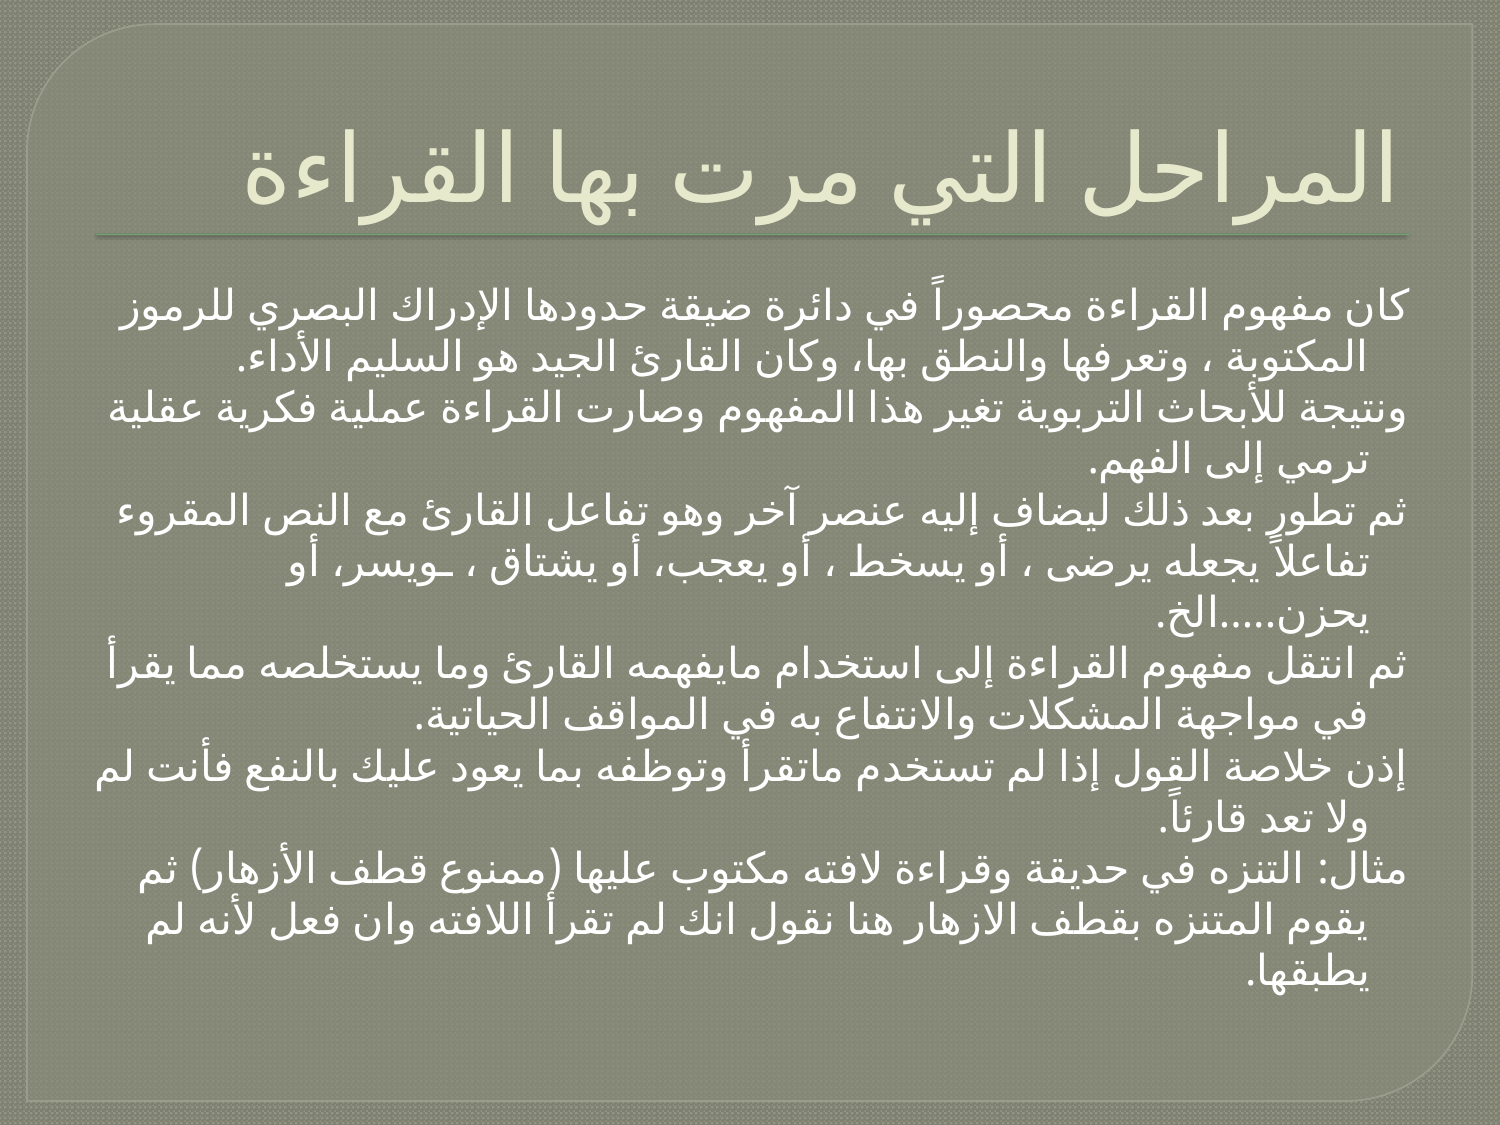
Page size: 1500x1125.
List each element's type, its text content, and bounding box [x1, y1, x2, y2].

title المراحل التي مرت بها القراءة [75, 41, 1425, 230]
list كان مفهوم القراءة محصوراً في دائرة ضيقة حدودها الإدراك البصري للرموز المكتوبة ، وتعرفها والنطق بها، وكان القارئ الجيد هو السليم الأداء. ونتيجة للأبحاث التربوية تغير هذا المفهوم وصارت القراءة عملية فكرية عقلية ترمي إلى الفهم. ثم تطور بعد ذلك ليضاف إليه عنصر آخر وهو تفاعل القارئ مع النص المقروء تفاعلاً يجعله يرضى ، أو يسخط ، أو يعجب، أو يشتاق ، ـويسر، أو يحزن.....الخ. ثم انتقل مفهوم القراءة إلى استخدام مايفهمه القارئ وما يستخلصه مما يقرأ في مواجهة المشكلات والانتفاع به في المواقف الحياتية. إذن خلاصة القول إذا لم تستخدم ماتقرأ وتوظفه بما يعود عليك بالنفع فأنت لم ولا تعد قارئاً. مثال: التنزه في حديقة وقراءة لافته مكتوب عليها (ممنوع قطف الأزهار) ثم يقوم المتنزه بقطف الازهار هنا نقول انك لم تقرأ اللافته وان فعل لأنه لم يطبقها. [75, 270, 1425, 1013]
